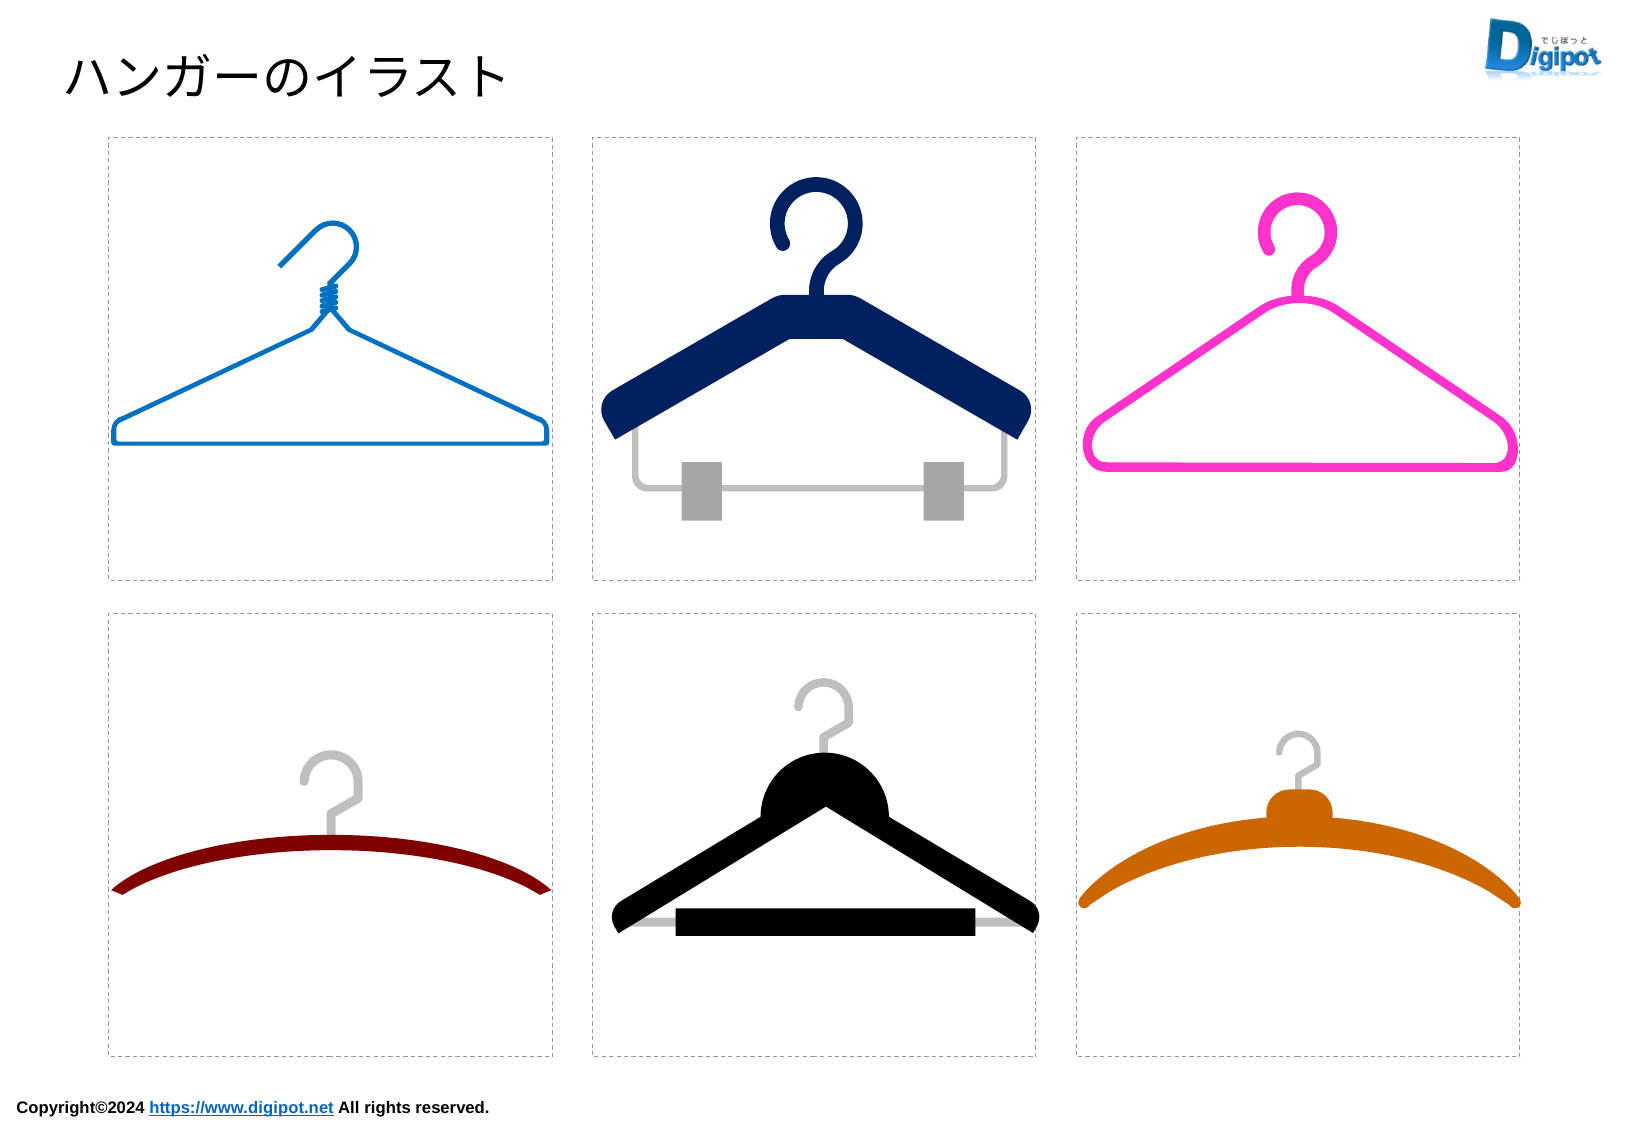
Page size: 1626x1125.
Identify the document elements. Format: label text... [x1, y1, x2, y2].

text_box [111, 750, 552, 895]
text_box ハンガーのイラスト [48, 38, 527, 113]
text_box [611, 678, 1040, 936]
picture [1485, 18, 1602, 82]
text_box [1082, 192, 1518, 472]
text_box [601, 177, 1032, 521]
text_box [111, 220, 550, 446]
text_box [1078, 730, 1521, 909]
